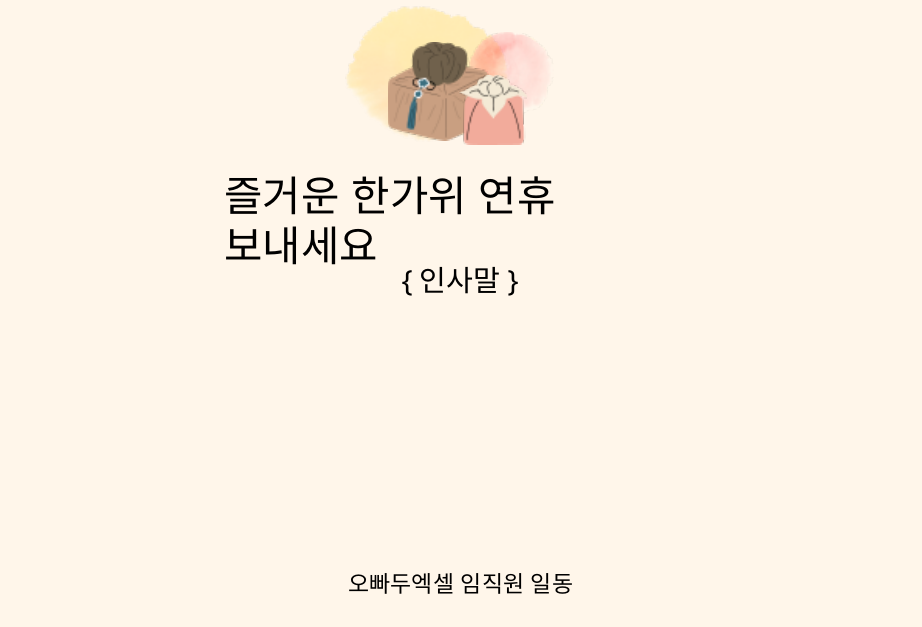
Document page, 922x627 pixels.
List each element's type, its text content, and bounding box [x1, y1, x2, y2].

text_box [387, 42, 489, 142]
text_box 즐거운 한가위 연휴 보내세요 [209, 162, 710, 278]
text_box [459, 75, 528, 146]
text_box 오빠두엑셀 임직원 일동 [210, 562, 711, 605]
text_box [468, 32, 554, 119]
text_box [340, 4, 512, 146]
text_box {인사말} [210, 254, 710, 305]
